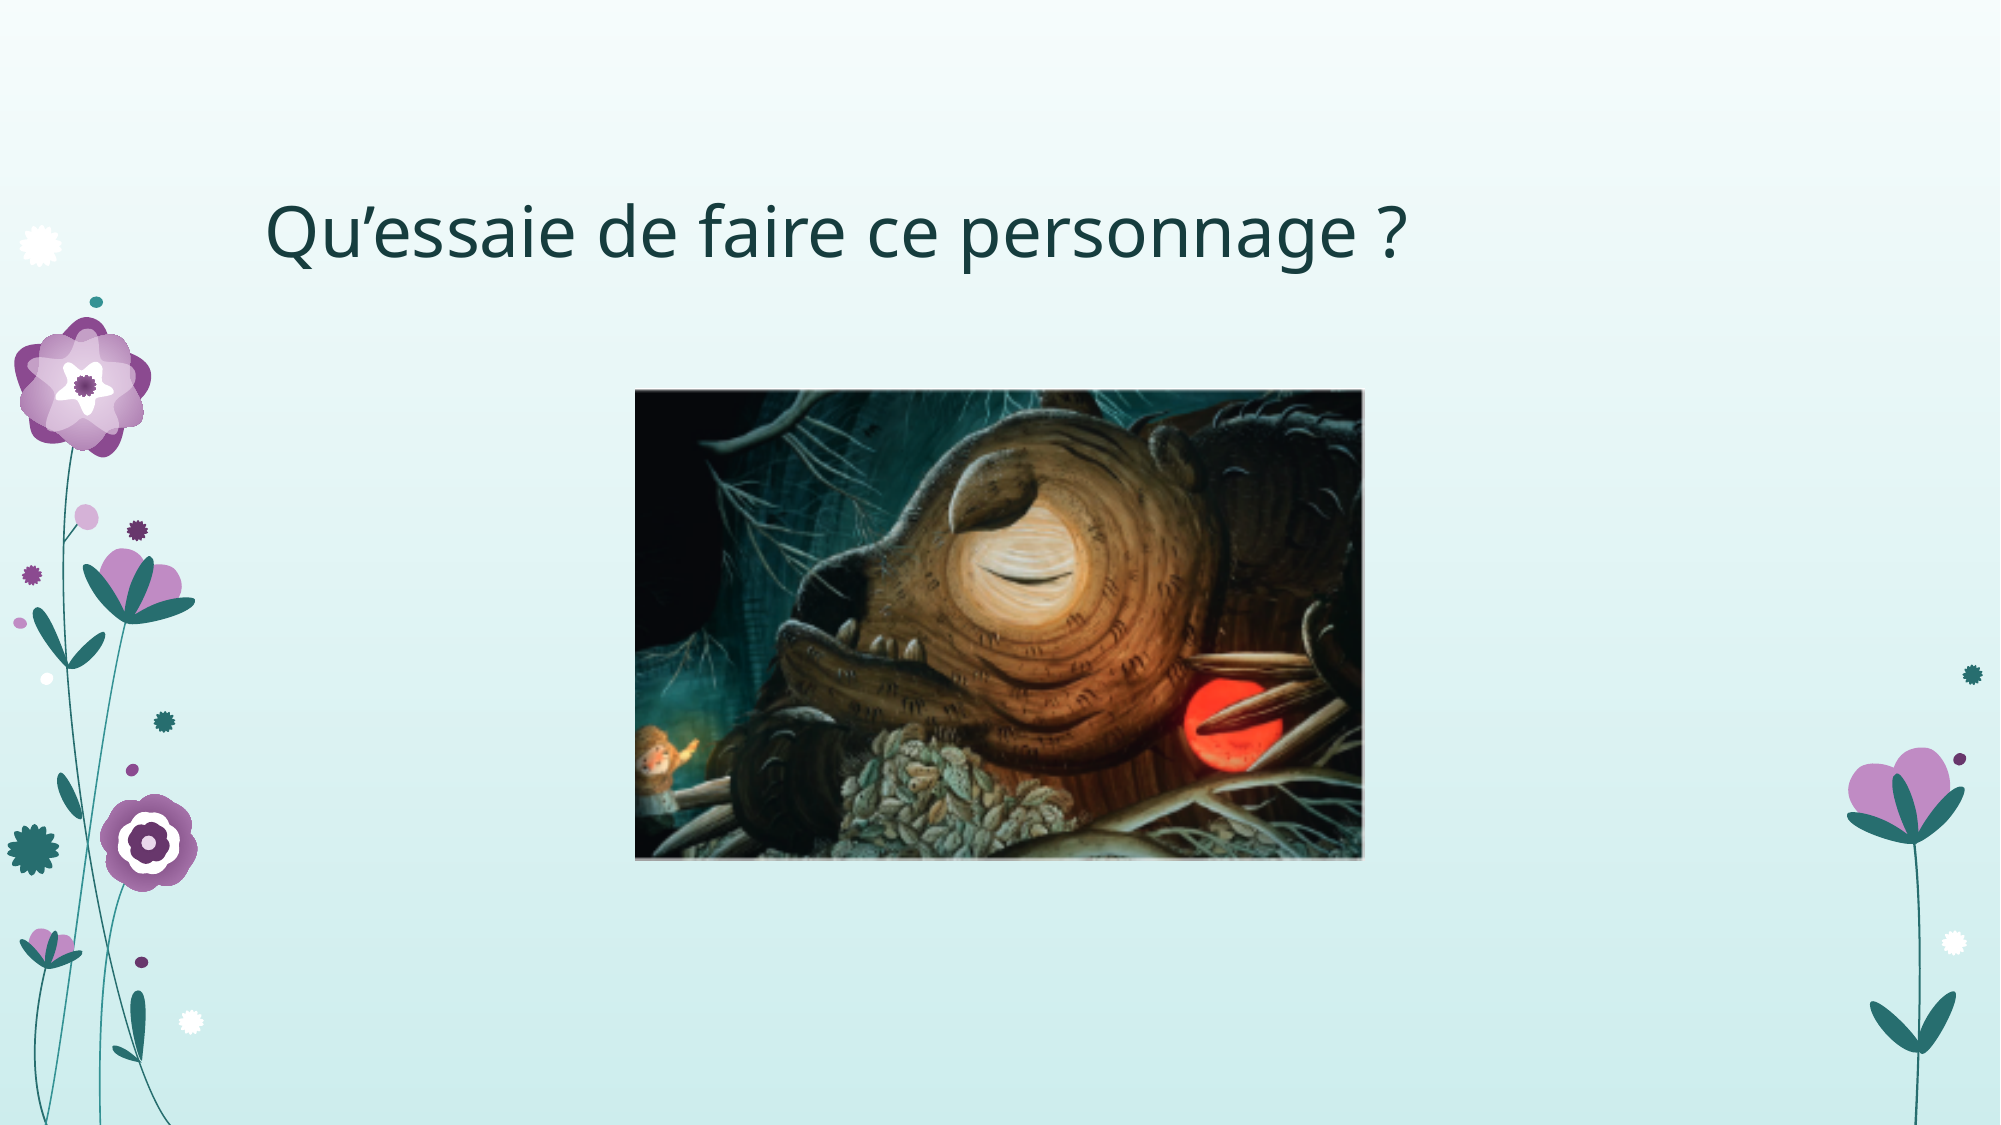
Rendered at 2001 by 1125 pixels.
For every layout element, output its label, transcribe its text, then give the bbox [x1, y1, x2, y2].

title Qu’essaie de faire ce personnage ? [249, 92, 1750, 281]
picture [635, 388, 1365, 861]
